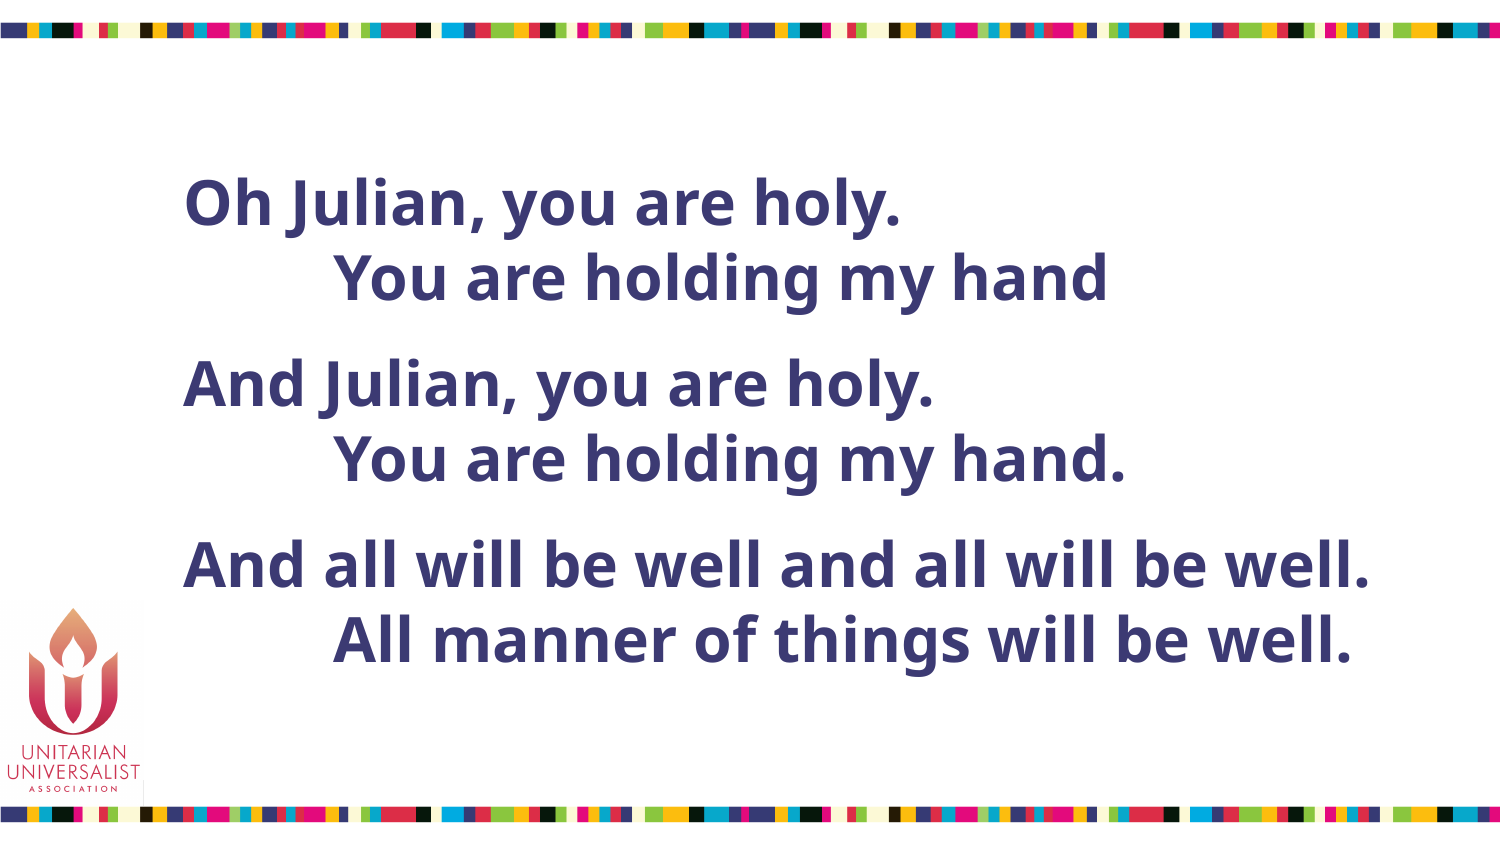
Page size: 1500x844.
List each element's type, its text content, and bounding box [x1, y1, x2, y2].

text_box Oh Julian, you are holy. You are holding my hand And Julian, you are holy. You are holding my hand. And all will be well and all will be well. All manner of things will be well. [168, 147, 1500, 690]
picture [0, 22, 1500, 40]
picture [0, 600, 1500, 824]
